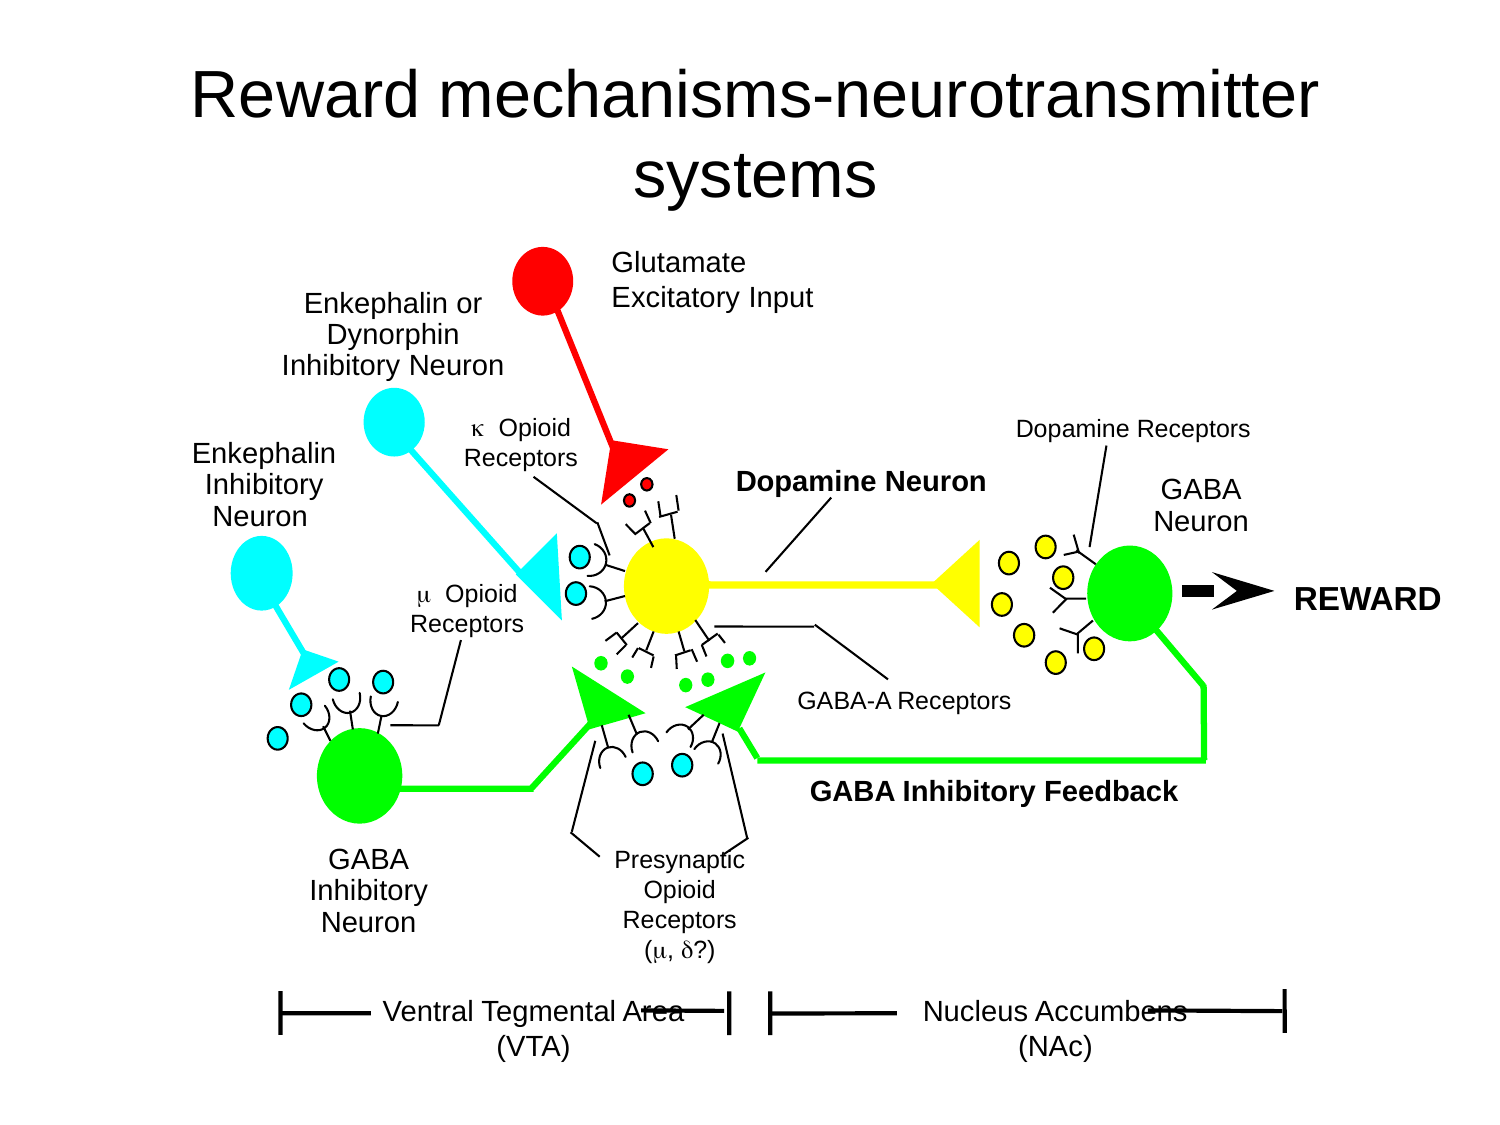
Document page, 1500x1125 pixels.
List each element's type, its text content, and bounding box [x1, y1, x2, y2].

text_box [303, 705, 330, 731]
text_box Ventral Tegmental Area (VTA) [367, 984, 700, 1070]
text_box [933, 542, 979, 625]
text_box [573, 668, 644, 728]
text_box m Opioid Receptors [394, 570, 540, 646]
text_box Dopamine Neuron [720, 458, 1003, 506]
text_box [291, 693, 312, 717]
text_box GABA-A Receptors [782, 676, 1028, 722]
text_box [694, 741, 721, 764]
text_box [1088, 546, 1172, 641]
text_box [1053, 566, 1074, 590]
text_box [290, 650, 337, 688]
text_box [632, 762, 653, 786]
text_box GABA Inhibitory Feedback [794, 768, 1194, 815]
text_box [666, 724, 694, 747]
text_box [631, 731, 659, 753]
text_box [998, 551, 1019, 575]
text_box [621, 670, 634, 683]
text_box [267, 727, 288, 750]
text_box [1035, 535, 1056, 559]
text_box [588, 586, 606, 619]
text_box Glutamate Excitatory Input [596, 236, 830, 322]
text_box [521, 535, 561, 618]
text_box Nucleus Accumbens (NAc) [907, 984, 1204, 1070]
text_box [624, 539, 709, 633]
text_box [602, 441, 666, 503]
text_box [1045, 651, 1066, 674]
text_box [672, 753, 693, 777]
text_box [373, 670, 394, 694]
text_box [1013, 623, 1035, 647]
text_box [231, 536, 292, 610]
text_box Presynaptic Opioid Receptors (m, d?) [599, 835, 761, 971]
text_box [370, 696, 398, 717]
text_box [623, 494, 636, 507]
text_box [687, 674, 764, 731]
text_box [595, 656, 607, 670]
text_box [1253, 584, 1275, 598]
text_box [1084, 637, 1105, 661]
text_box [991, 593, 1012, 616]
text_box Enkephalin Inhibitory Neuron [176, 430, 352, 540]
title Reward mechanisms-neurotransmitter systems [86, 36, 1425, 225]
text_box [641, 478, 653, 491]
text_box [599, 746, 626, 769]
text_box GABA Inhibitory Neuron [294, 836, 444, 946]
text_box [680, 678, 692, 692]
text_box REWARD [1278, 569, 1457, 625]
text_box [587, 544, 607, 576]
text_box [721, 654, 734, 668]
text_box [569, 545, 590, 569]
text_box [702, 673, 714, 686]
text_box [317, 729, 402, 823]
text_box [332, 692, 361, 714]
text_box GABA Neuron [1138, 466, 1265, 545]
text_box k Opioid Receptors [448, 403, 594, 479]
text_box Enkephalin or Dynorphin Inhibitory Neuron [266, 280, 520, 390]
text_box [565, 582, 587, 605]
text_box [743, 652, 756, 665]
text_box [329, 668, 350, 691]
text_box [513, 247, 573, 315]
text_box [364, 390, 424, 456]
text_box Dopamine Receptors [1000, 404, 1267, 450]
